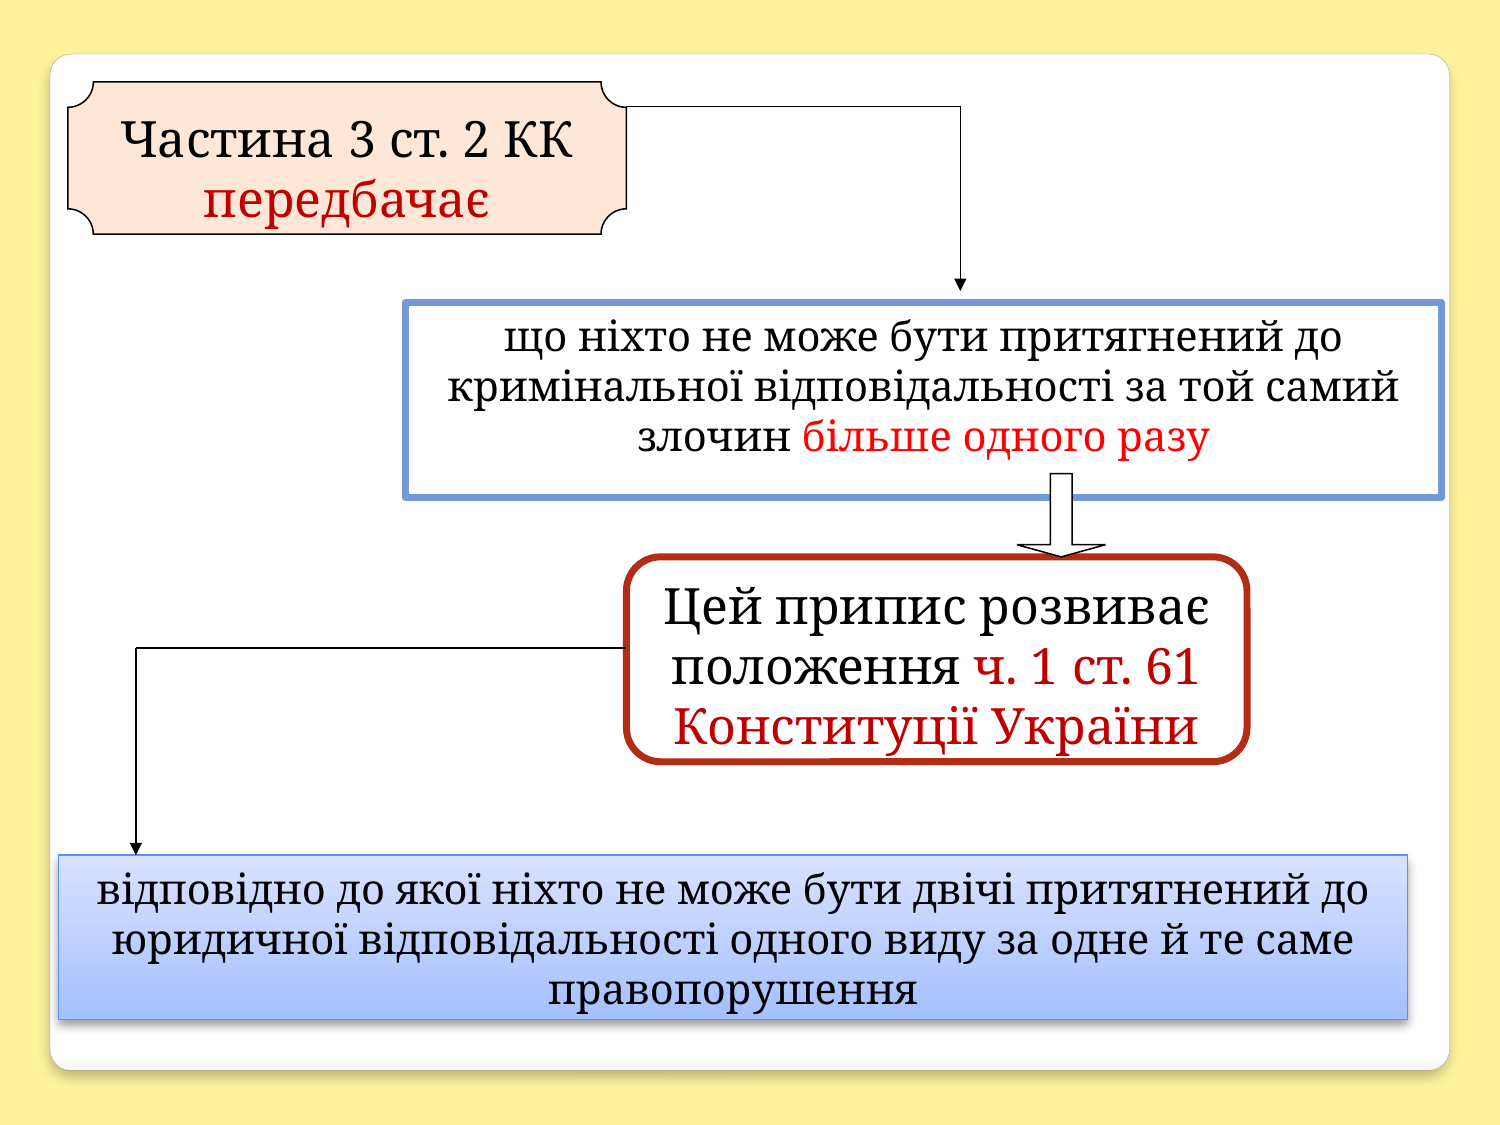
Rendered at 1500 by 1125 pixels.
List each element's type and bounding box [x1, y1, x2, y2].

text_box [58, 81, 1442, 1020]
